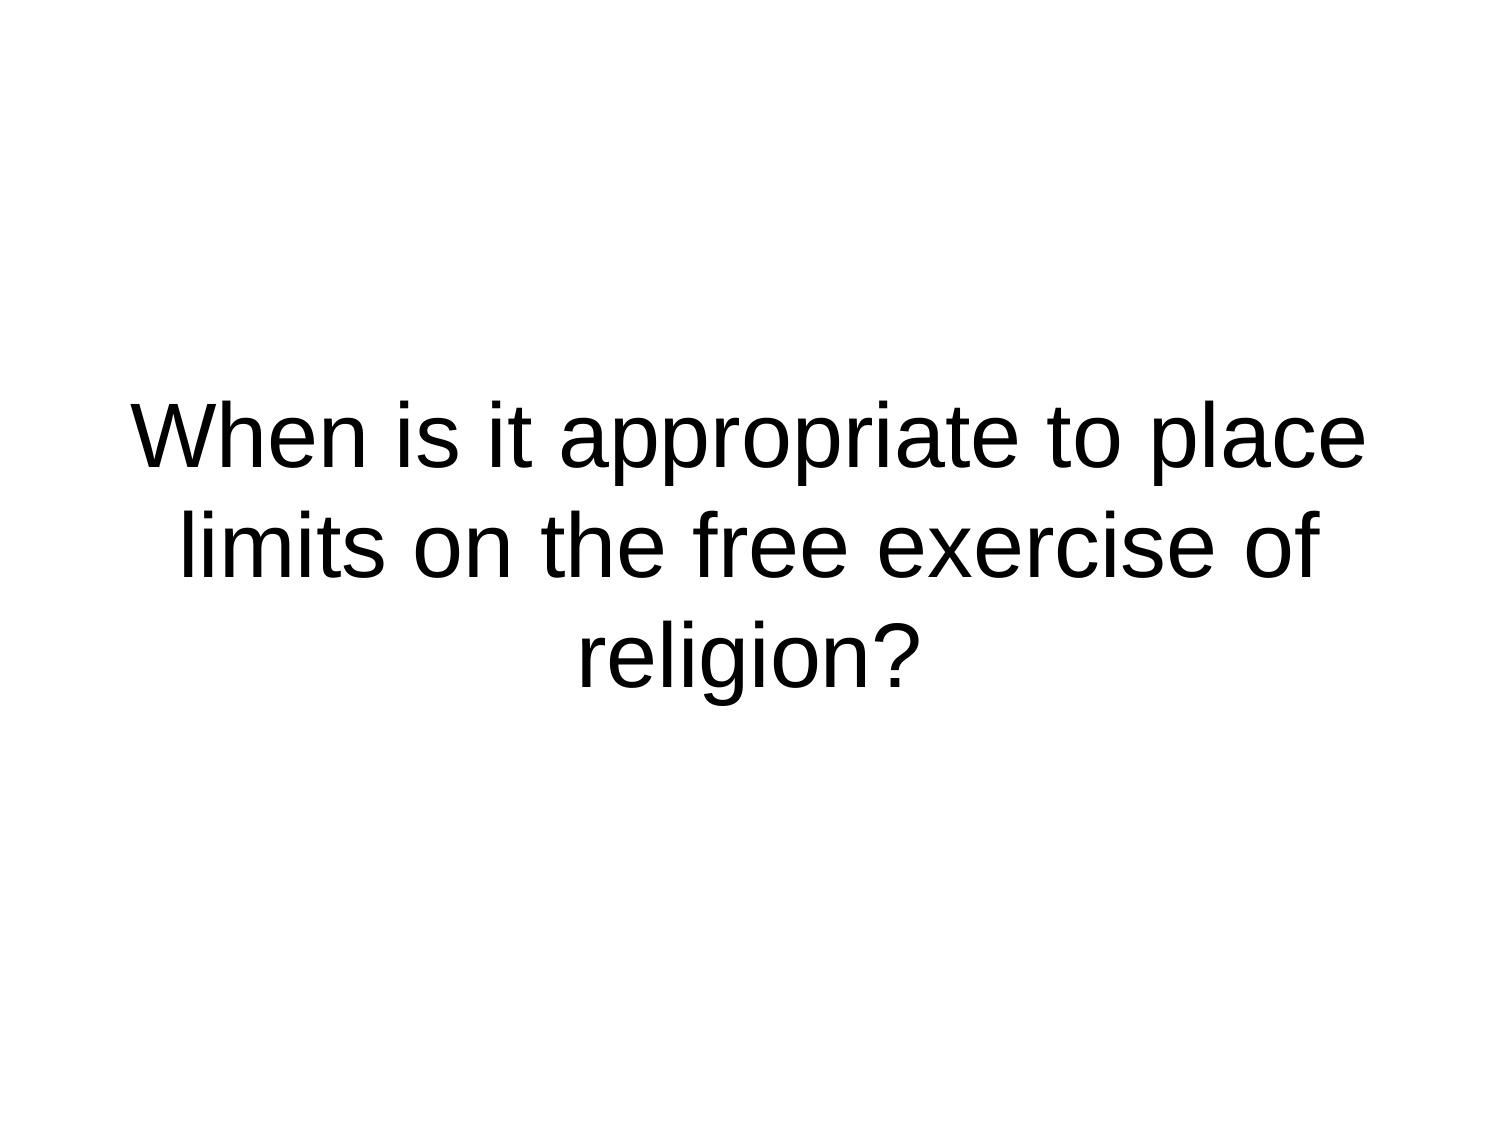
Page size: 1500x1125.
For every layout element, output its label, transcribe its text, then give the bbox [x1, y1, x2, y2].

title When is it appropriate to place limits on the free exercise of religion? [74, 44, 1426, 1038]
